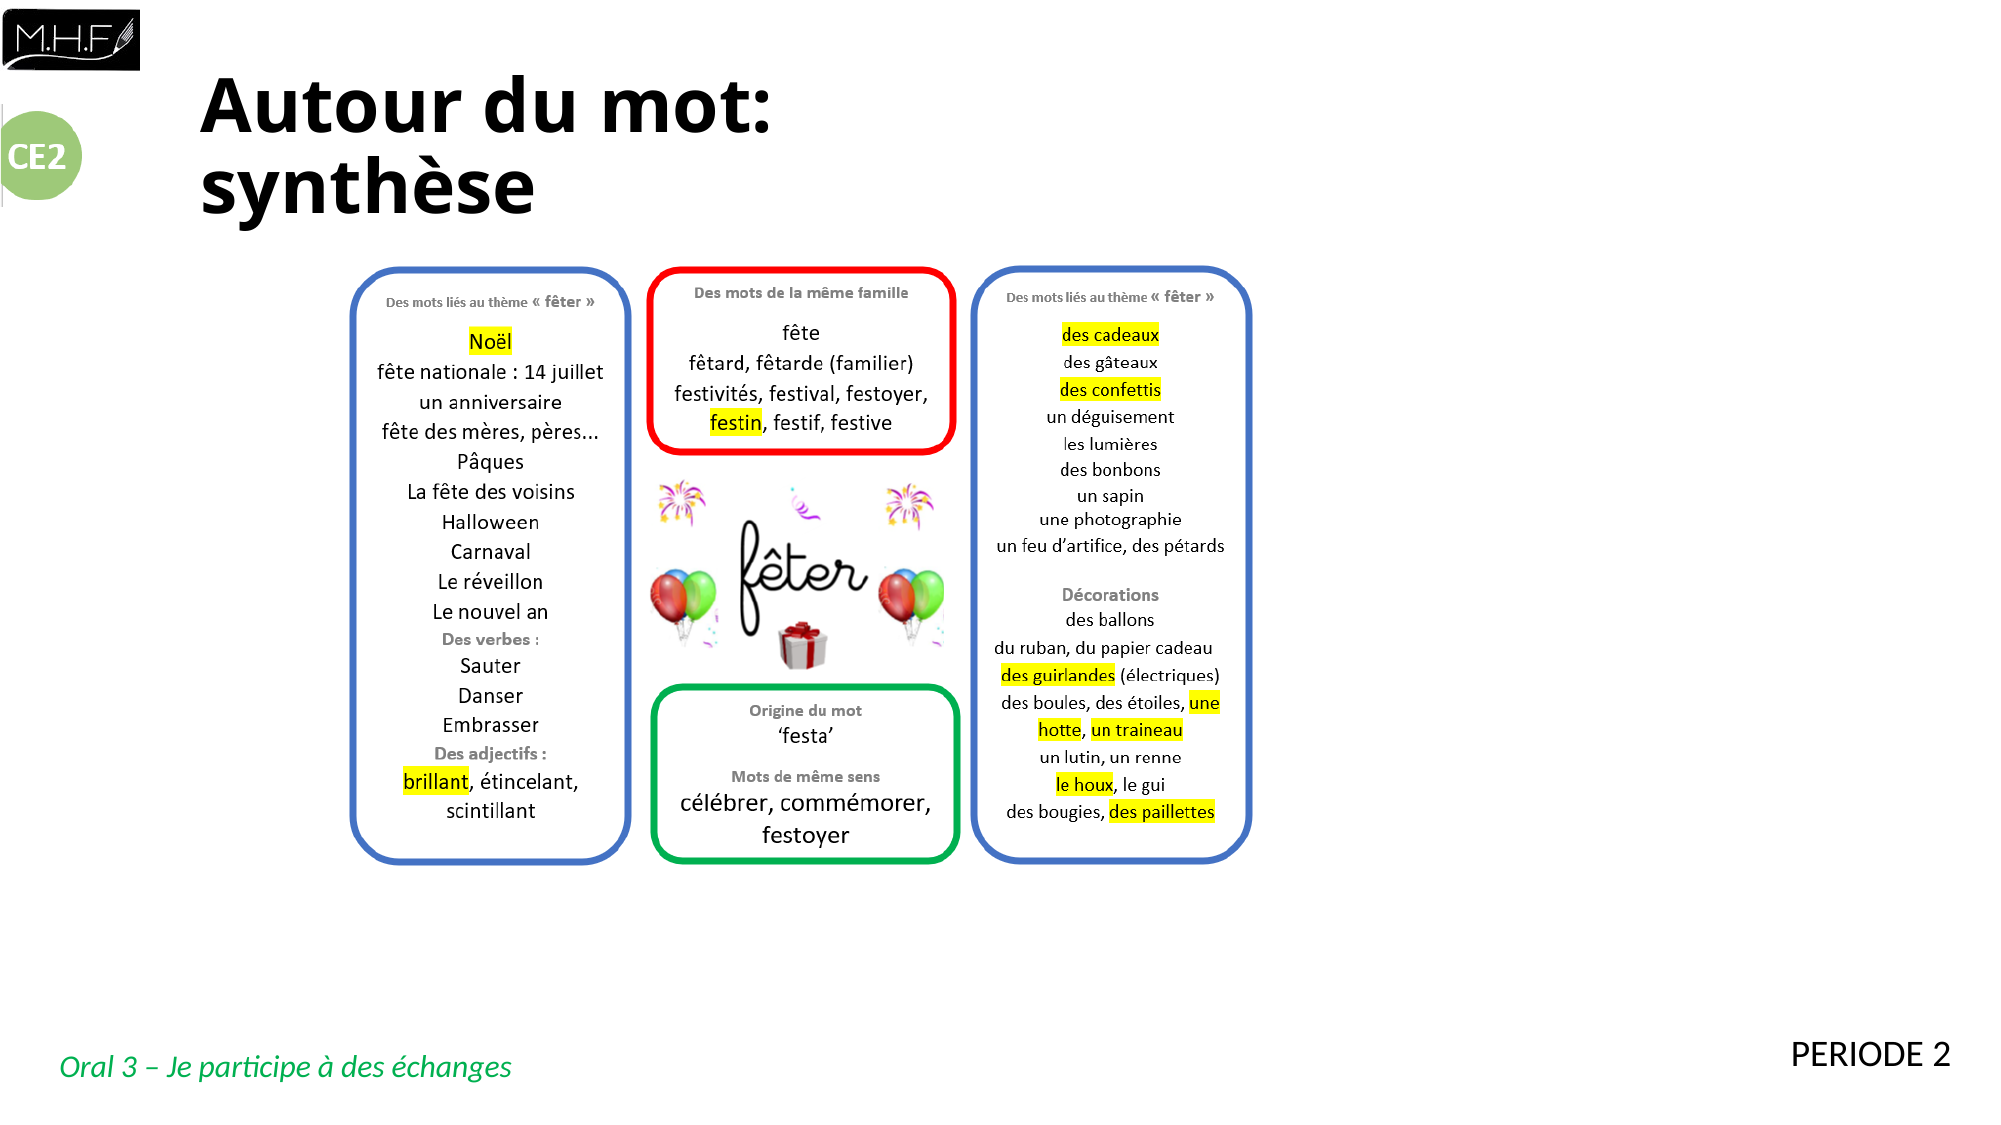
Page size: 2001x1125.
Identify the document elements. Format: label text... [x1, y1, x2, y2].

picture [0, 104, 88, 207]
text_box PERIODE 2 [1362, 1021, 1967, 1082]
title Autour du mot: synthèse [185, 40, 1021, 258]
picture [335, 248, 1268, 877]
text_box Oral 3 – Je participe à des échanges [44, 1038, 1346, 1092]
picture [0, 7, 140, 74]
